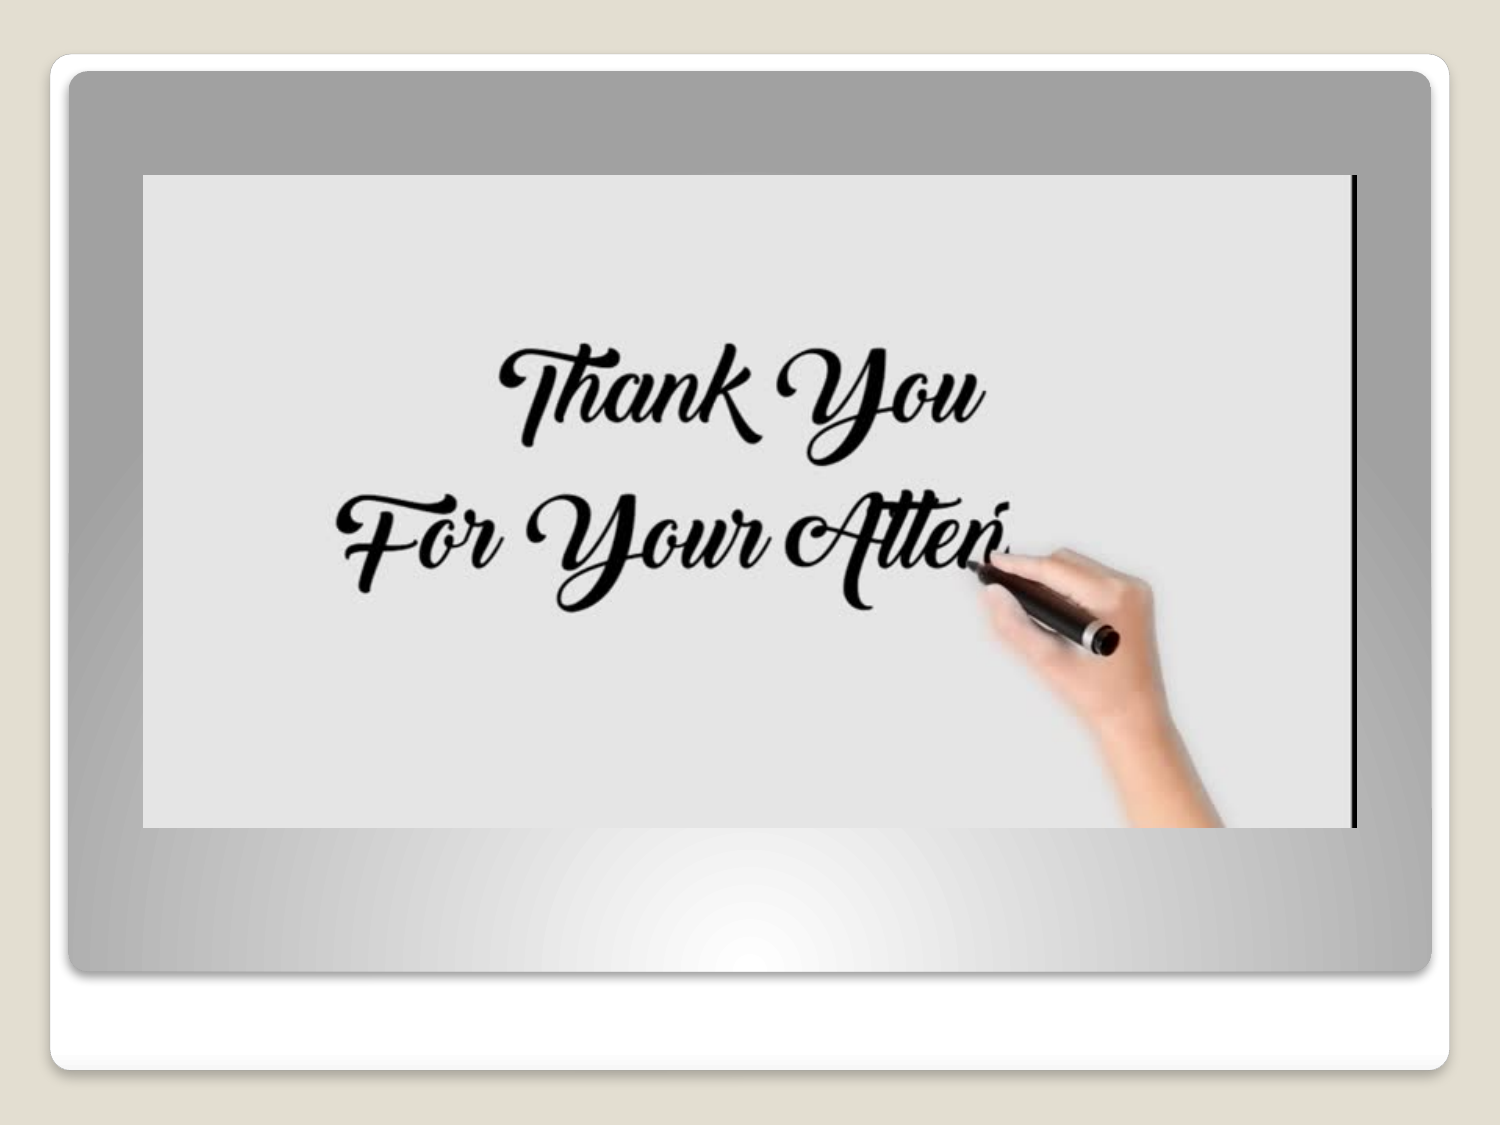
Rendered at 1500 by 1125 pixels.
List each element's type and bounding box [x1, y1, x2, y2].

picture [143, 175, 1357, 828]
